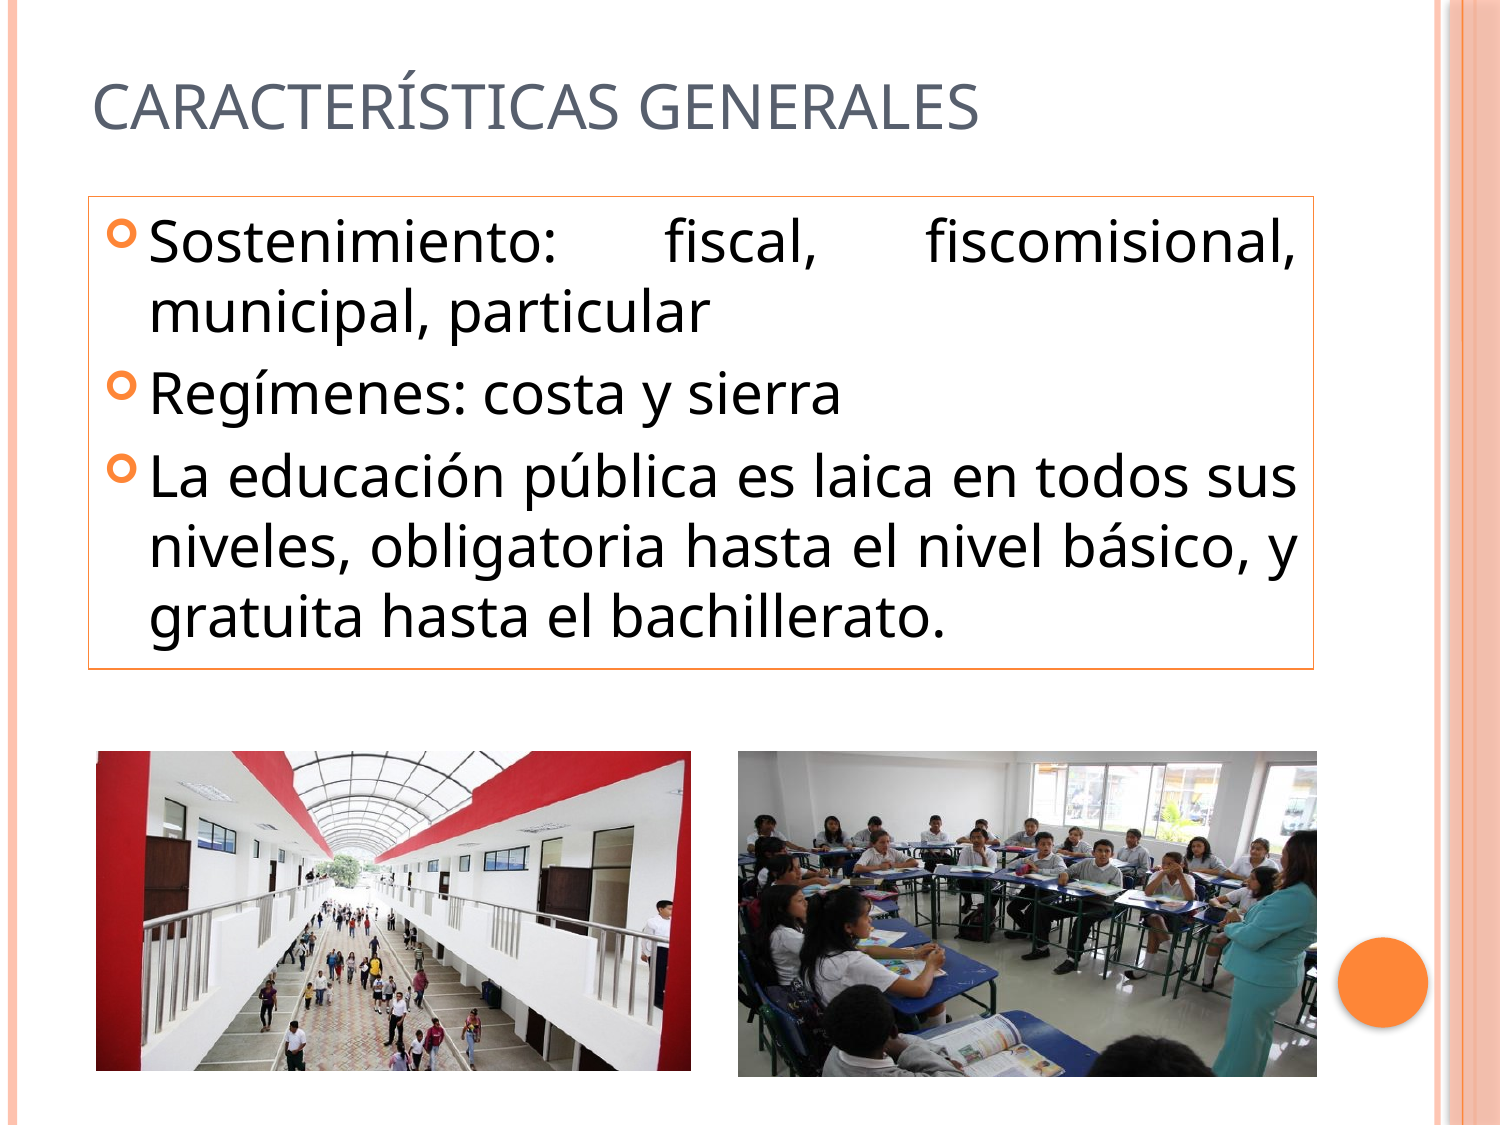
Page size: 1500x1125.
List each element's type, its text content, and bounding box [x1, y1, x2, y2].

picture [737, 750, 1318, 1077]
picture [96, 750, 692, 1071]
list Sostenimiento: fiscal, fiscomisional, municipal, particular Regímenes: costa y sierra La educación pública es laica en todos sus niveles, obligatoria hasta el nivel básico, y gratuita hasta el bachillerato. [88, 196, 1314, 670]
title Características generales [76, 42, 1302, 150]
